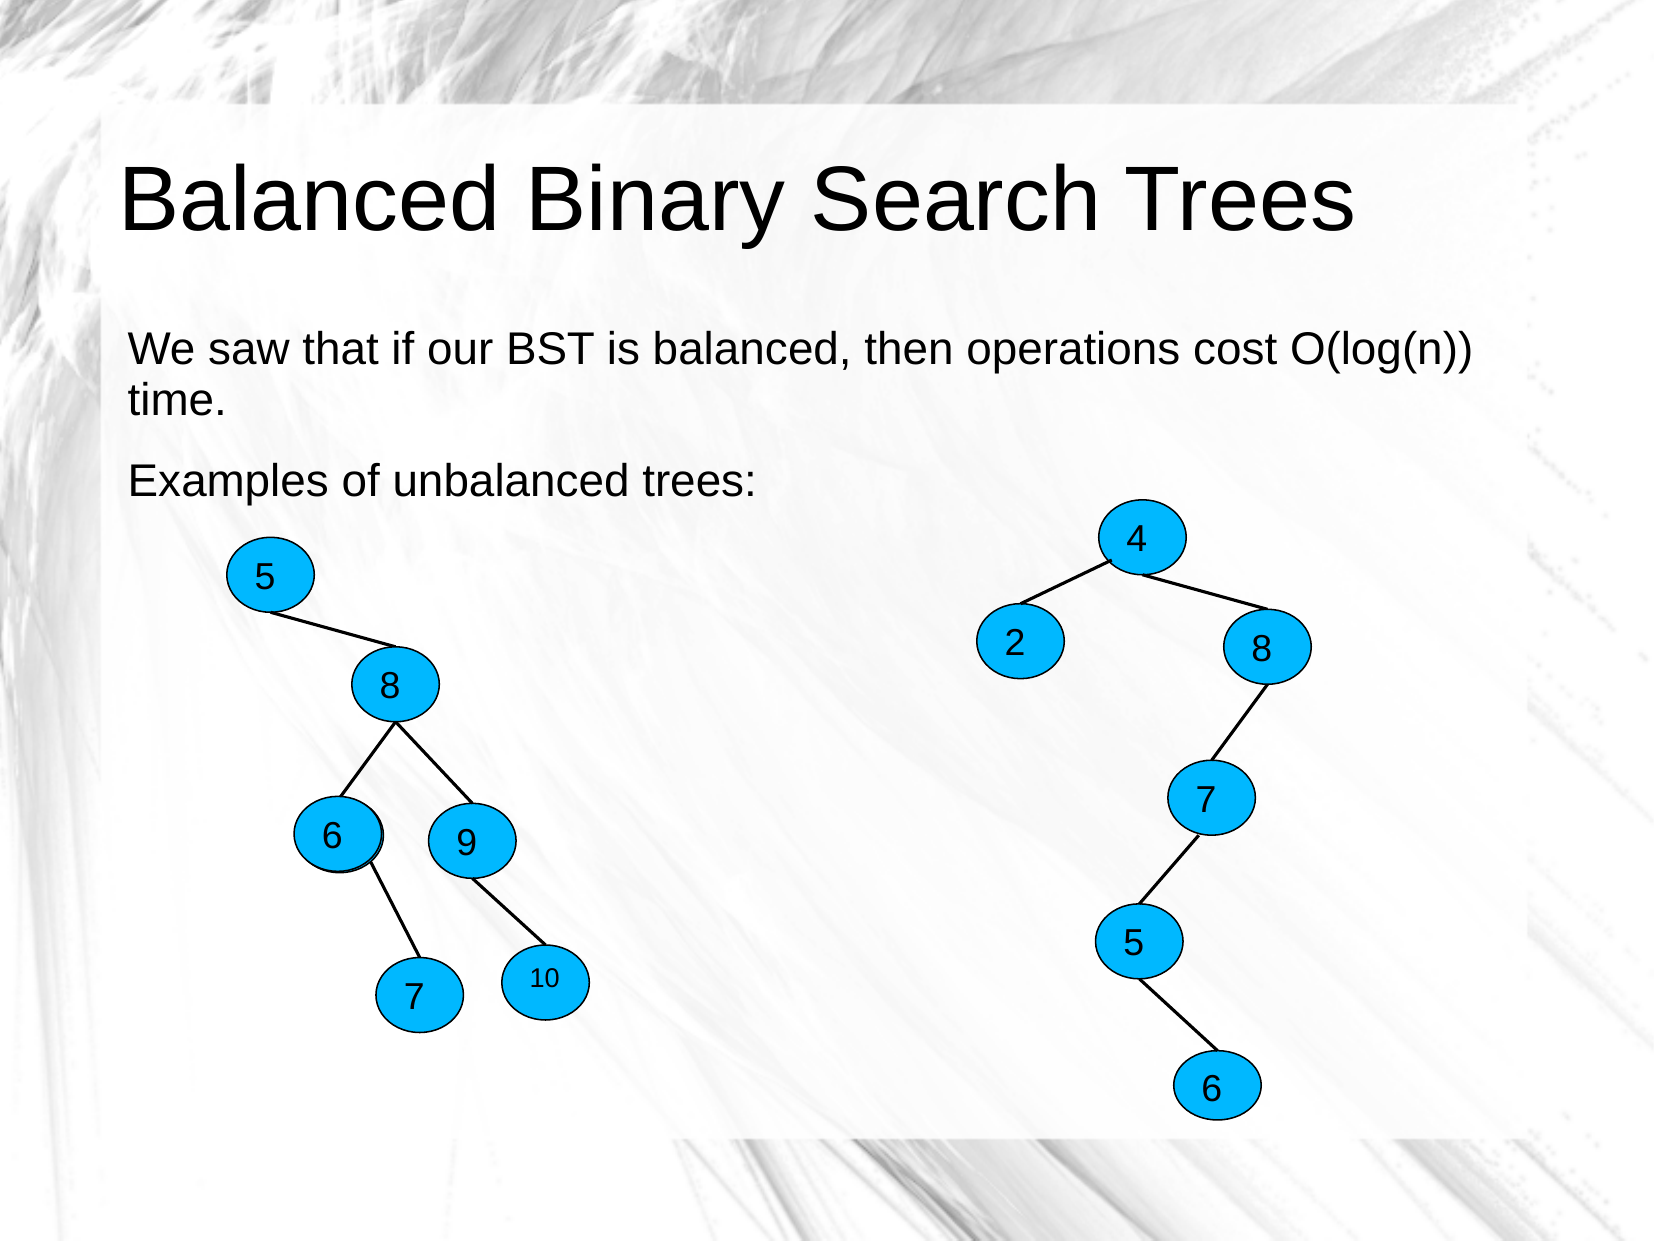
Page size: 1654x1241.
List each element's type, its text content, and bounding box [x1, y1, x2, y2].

title Balanced Binary Search Trees [118, 93, 1506, 299]
picture [0, 0, 1654, 1241]
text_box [226, 537, 590, 1033]
list We saw that if our BST is balanced, then operations cost O(log(n)) time. Examples of unbalanced trees: [118, 319, 1571, 1109]
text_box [976, 499, 1312, 1120]
